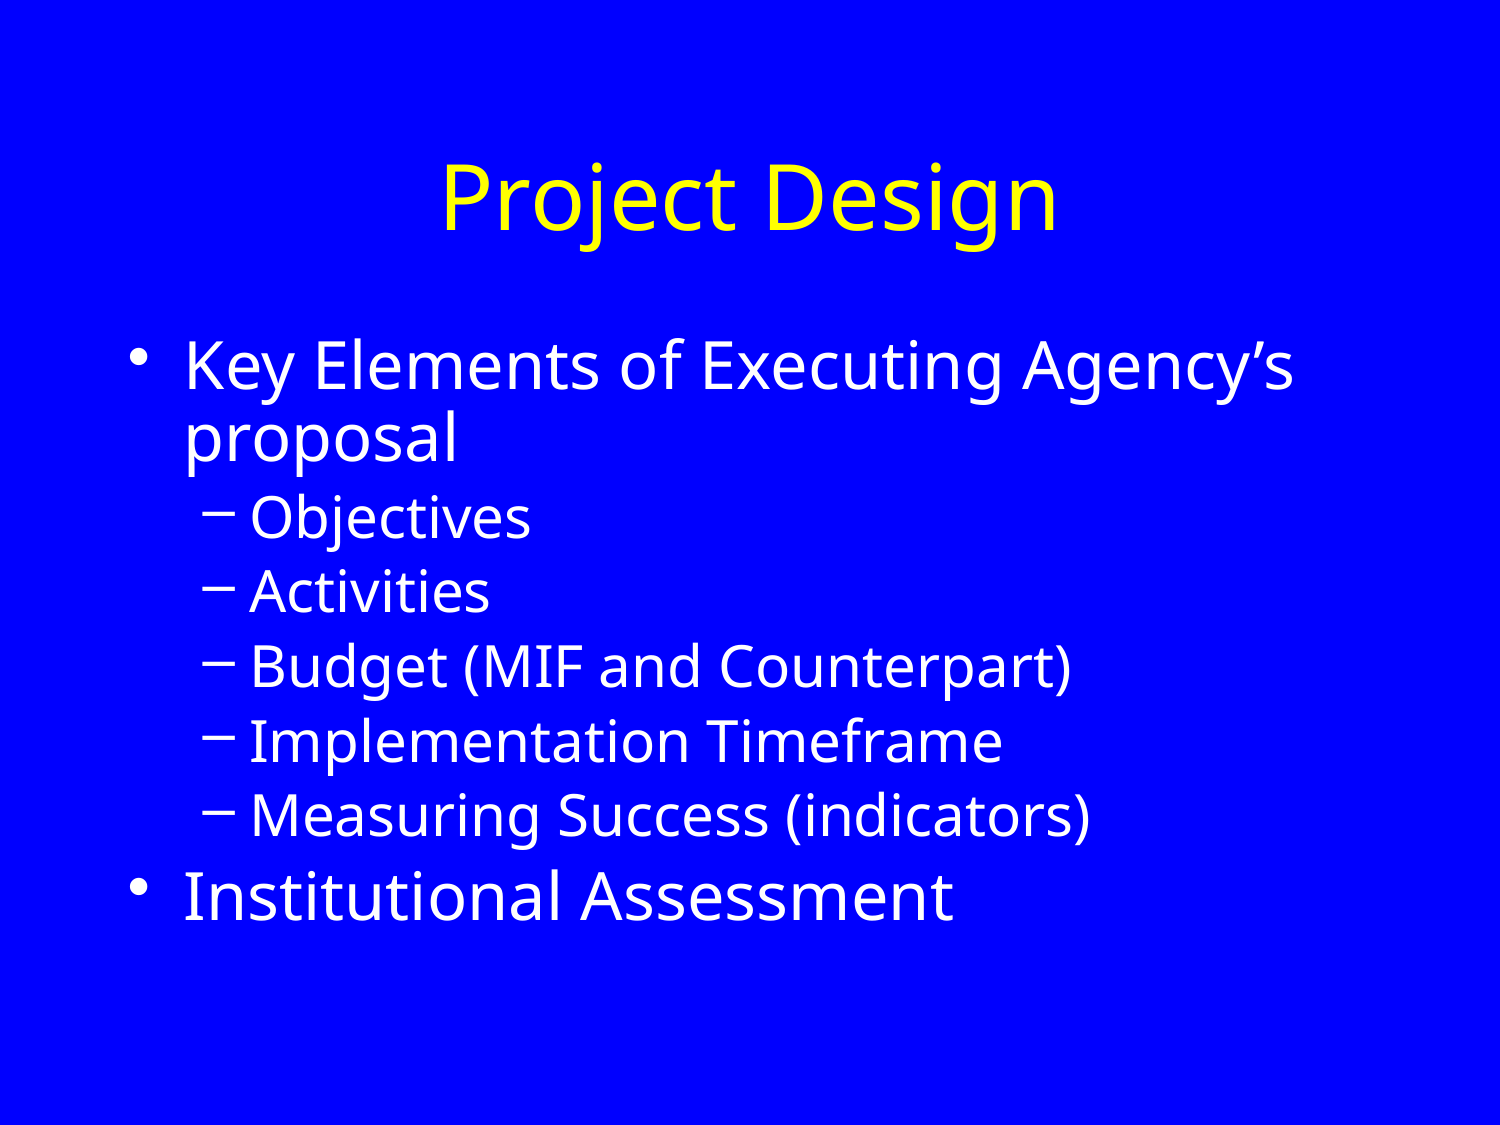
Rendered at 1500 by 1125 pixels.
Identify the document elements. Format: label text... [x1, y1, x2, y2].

title Project Design [112, 99, 1388, 288]
list Key Elements of Executing Agency’s proposal Objectives Activities Budget (MIF and Counterpart) Implementation Timeframe Measuring Success (indicators) Institutional Assessment [112, 324, 1388, 1001]
